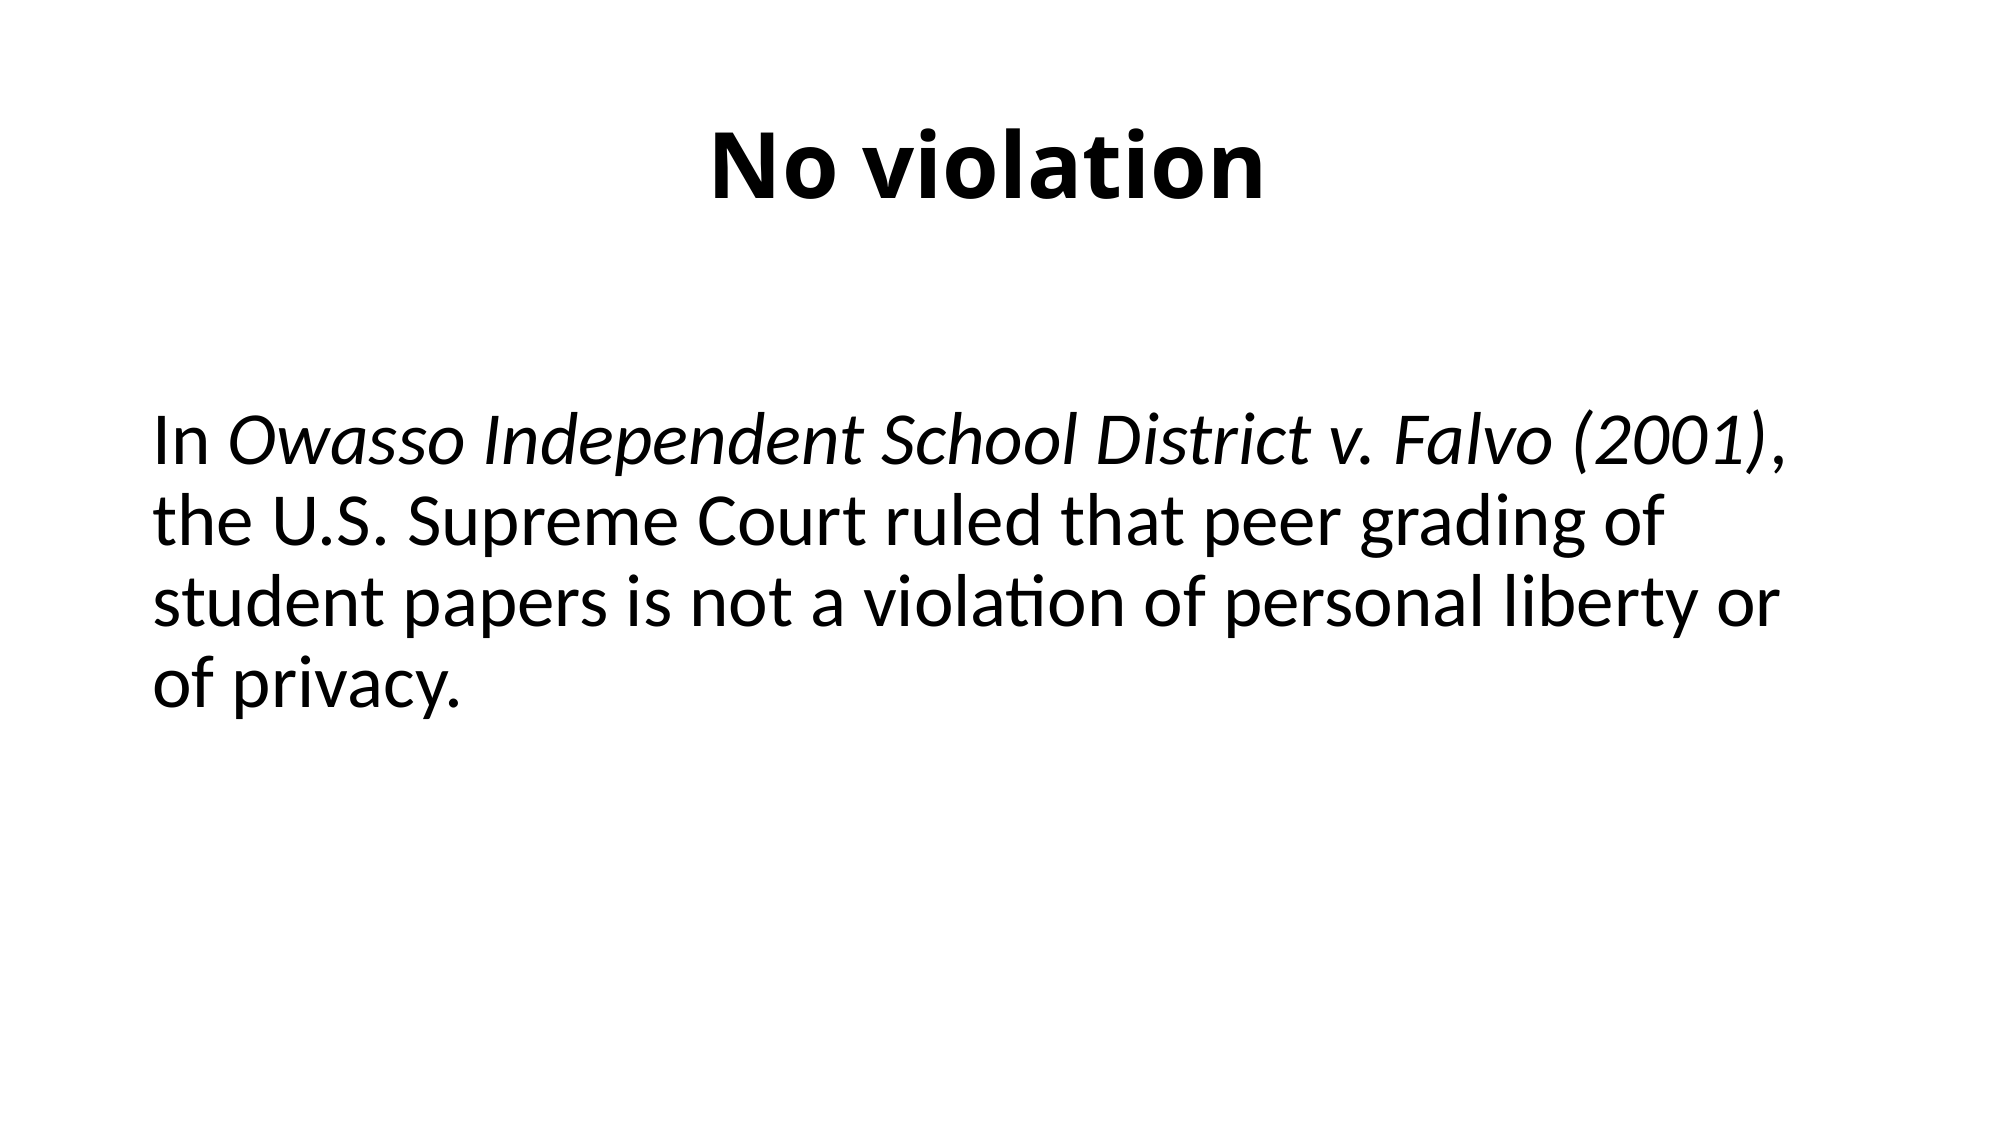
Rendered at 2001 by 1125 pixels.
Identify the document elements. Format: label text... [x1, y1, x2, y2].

title No violation [137, 59, 1863, 278]
list In Owasso Independent School District v. Falvo (2001), the U.S. Supreme Court ruled that peer grading of student papers is not a violation of personal liberty or of privacy. [137, 392, 1863, 1014]
